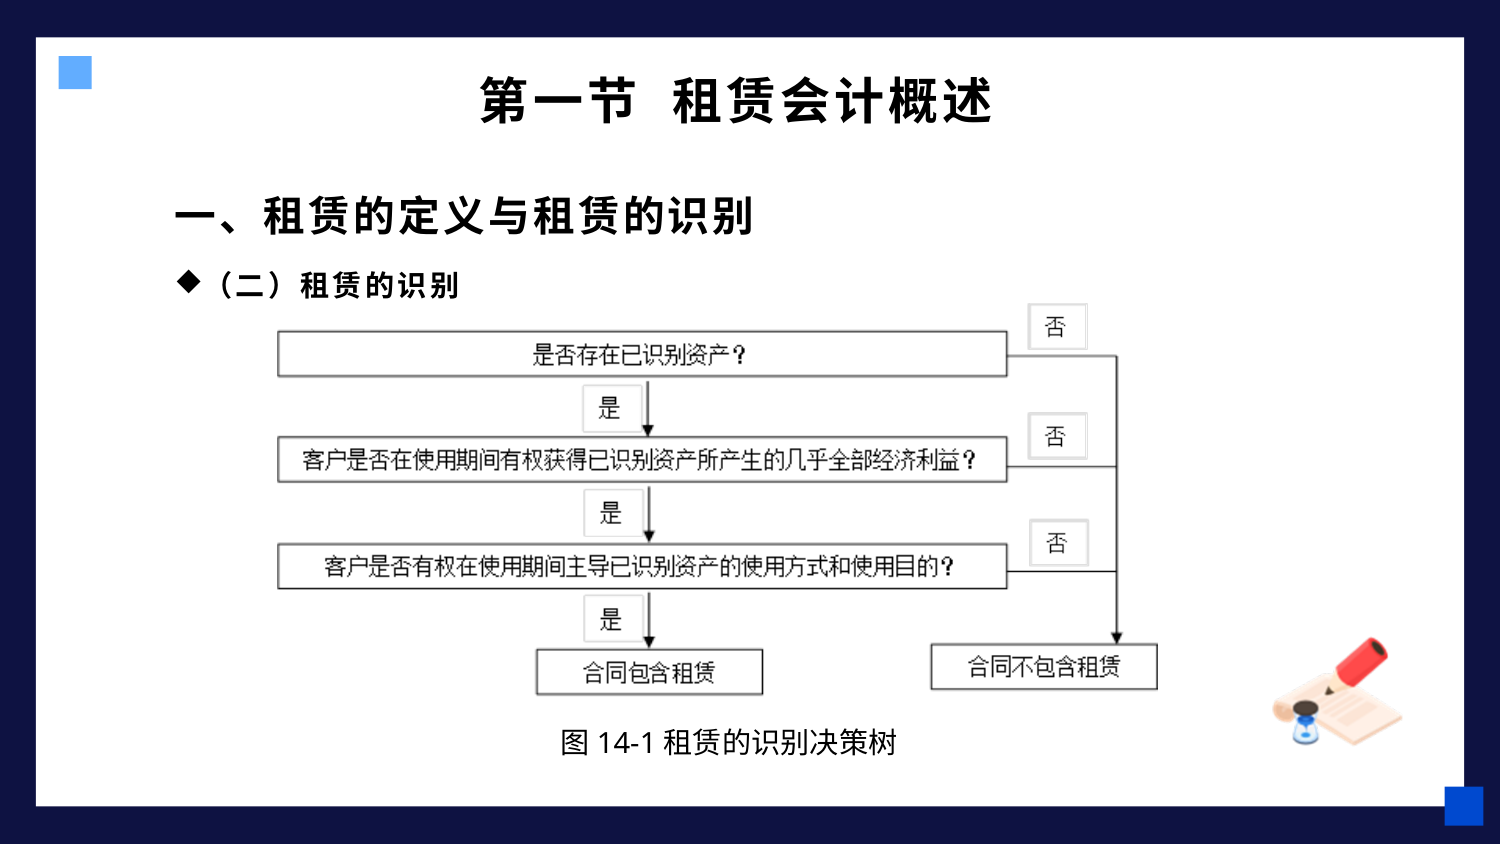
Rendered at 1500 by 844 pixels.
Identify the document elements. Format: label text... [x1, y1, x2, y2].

picture [1257, 613, 1408, 764]
picture [277, 303, 1158, 701]
text_box 图14-1租赁的识别决策树 [545, 717, 913, 767]
list 一、租赁的定义与租赁的识别 （二）租赁的识别 [157, 179, 1365, 604]
title 第一节 租赁会计概述 [141, 48, 1327, 138]
